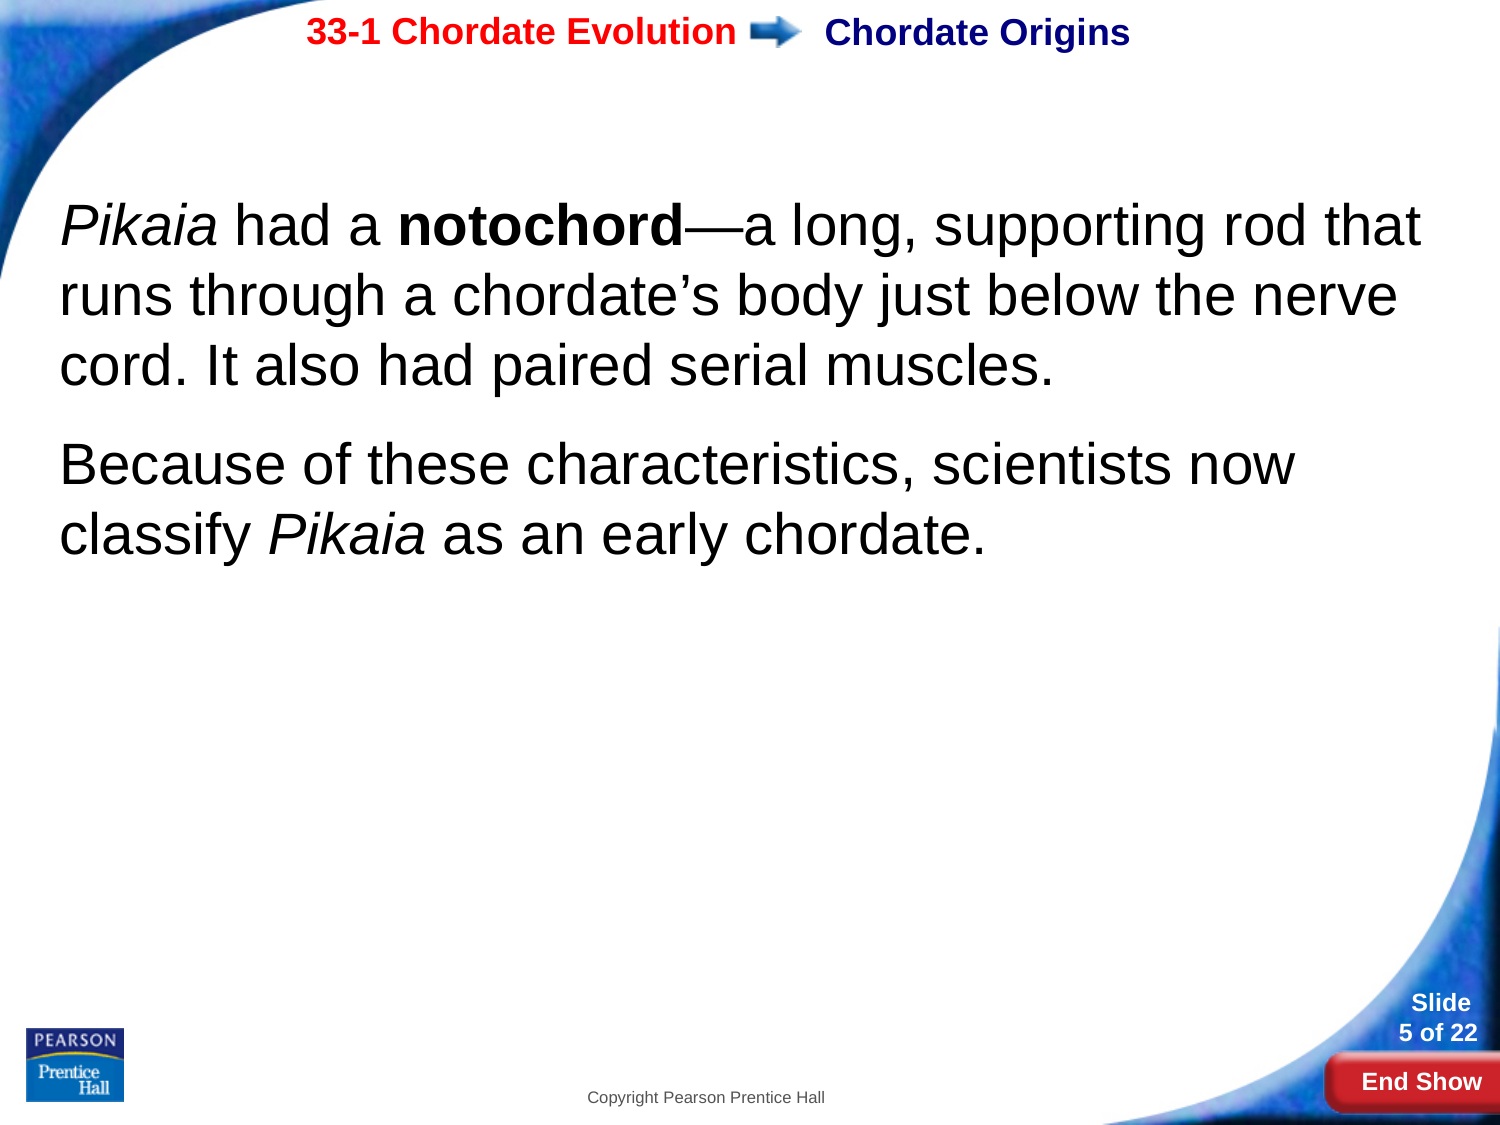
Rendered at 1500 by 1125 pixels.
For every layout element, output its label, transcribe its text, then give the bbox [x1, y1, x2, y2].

title Chordate Origins [809, 0, 1479, 76]
footer Copyright Pearson Prentice Hall [468, 1078, 945, 1105]
list Pikaia had a notochord—a long, supporting rod that runs through a chordate’s body just below the nerve cord. It also had paired serial muscles. Because of these characteristics, scientists now classify Pikaia as an early chordate. [44, 179, 1463, 976]
picture [0, 0, 1500, 1125]
